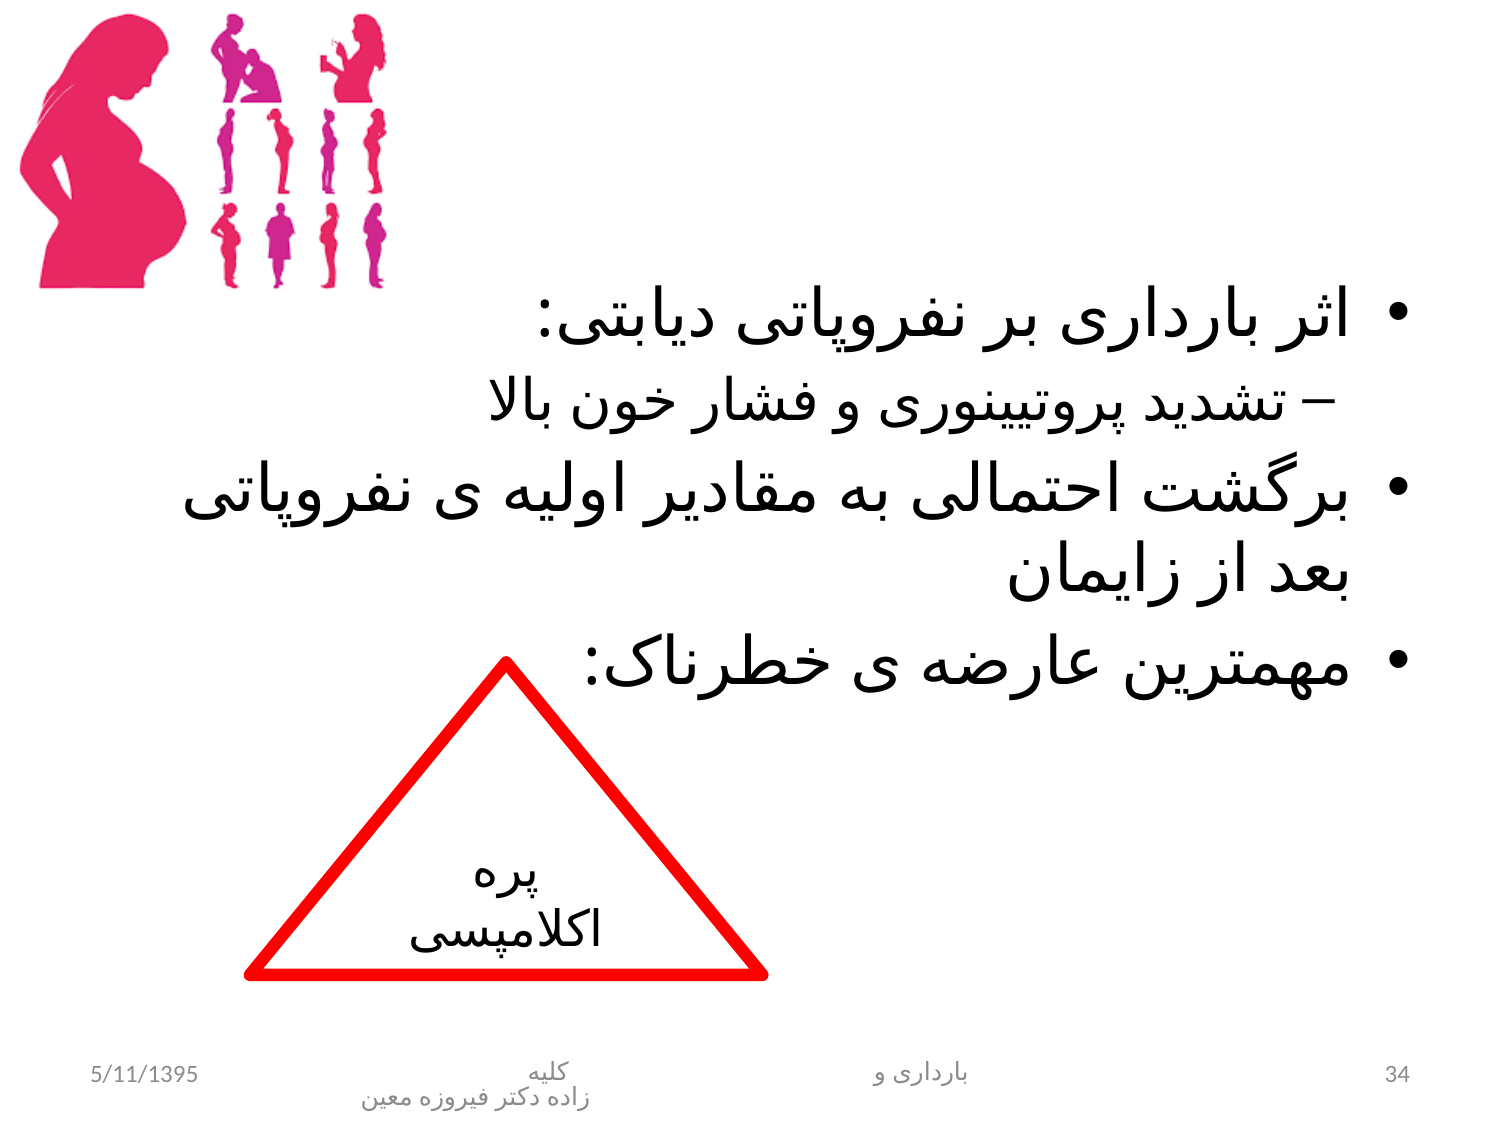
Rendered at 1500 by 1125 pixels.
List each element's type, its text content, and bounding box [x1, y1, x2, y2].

picture [0, 0, 407, 304]
slide_number 34 [1074, 1042, 1425, 1103]
text_box پره اکلامپسی [248, 660, 765, 978]
footer بارداری و کلیه دکتر فیروزه معین زاده [512, 1042, 988, 1103]
list اثر بارداری بر نفروپاتی دیابتی: تشدید پروتیینوری و فشار خون بالا برگشت احتمالی به مقادیر اولیه ی نفروپاتی بعد از زایمان مهمترین عارضه ی خطرناک: [75, 262, 1425, 1005]
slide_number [75, 1042, 425, 1103]
